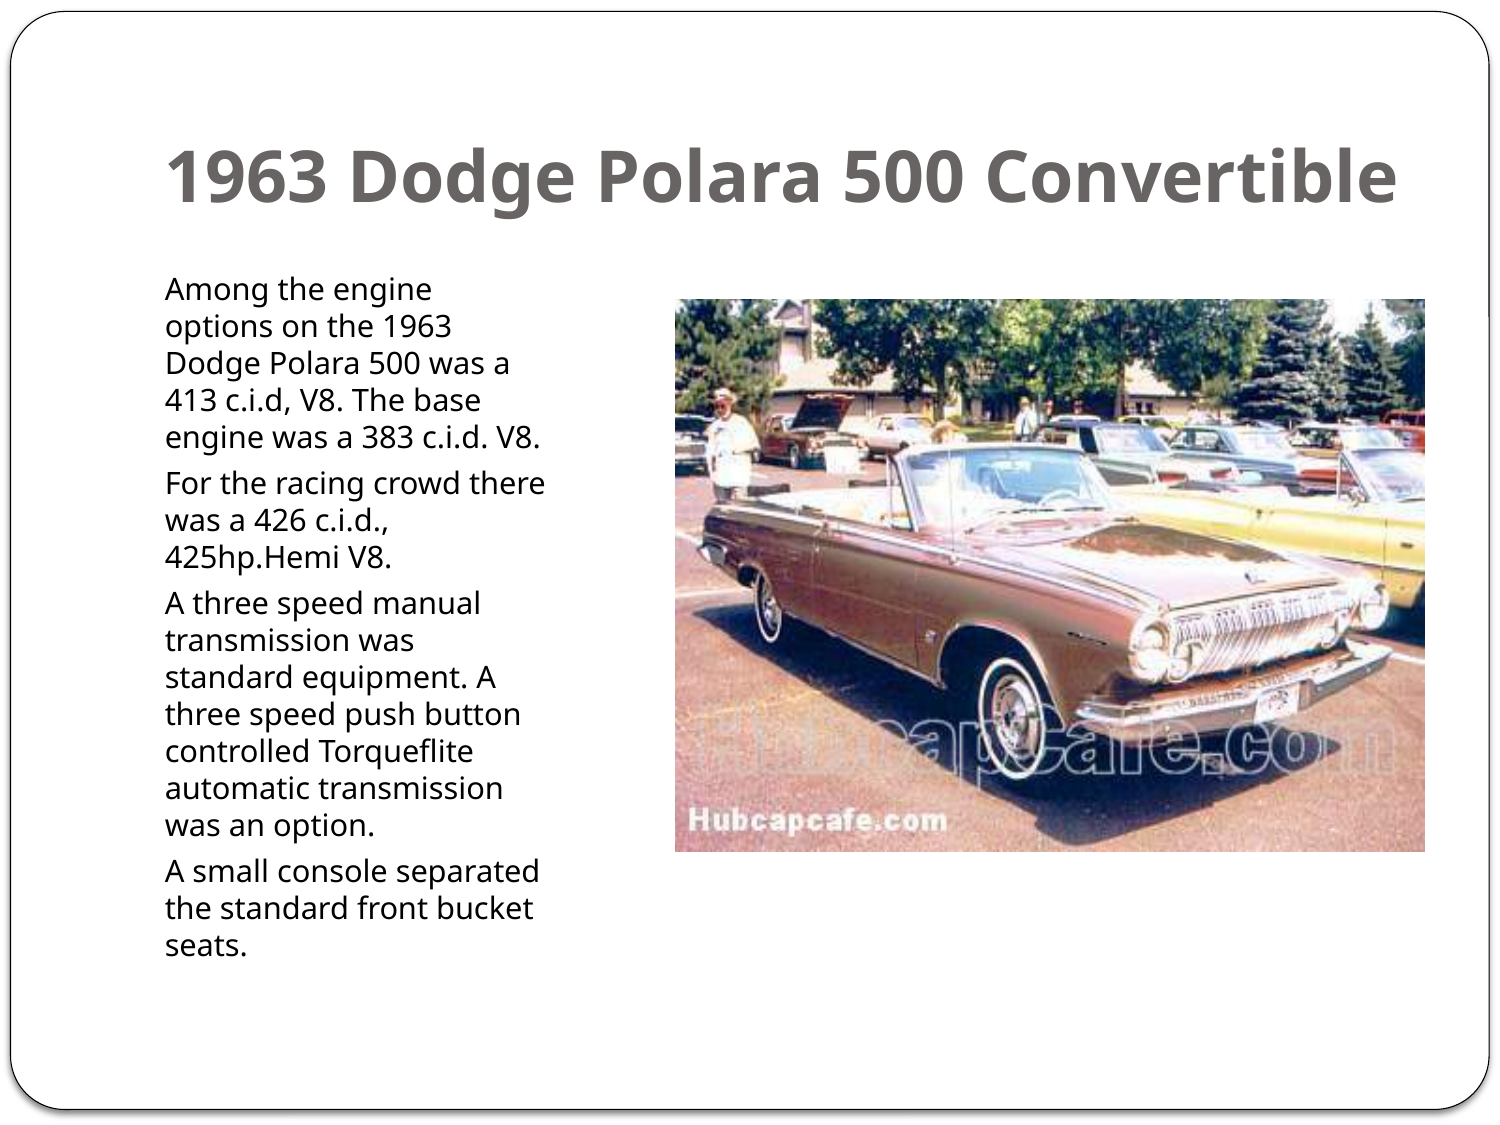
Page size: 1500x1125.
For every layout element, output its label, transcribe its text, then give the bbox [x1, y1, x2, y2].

title 1963 Dodge Polara 500 Convertible [150, 44, 1425, 233]
picture [674, 299, 1426, 852]
list Among the engine options on the 1963 Dodge Polara 500 was a 413 c.i.d, V8. The base engine was a 383 c.i.d. V8. For the racing crowd there was a 426 c.i.d., 425hp.Hemi V8. A three speed manual transmission was standard equipment. A three speed push button controlled Torqueflite automatic transmission was an option. A small console separated the standard front bucket seats. [150, 262, 563, 1000]
